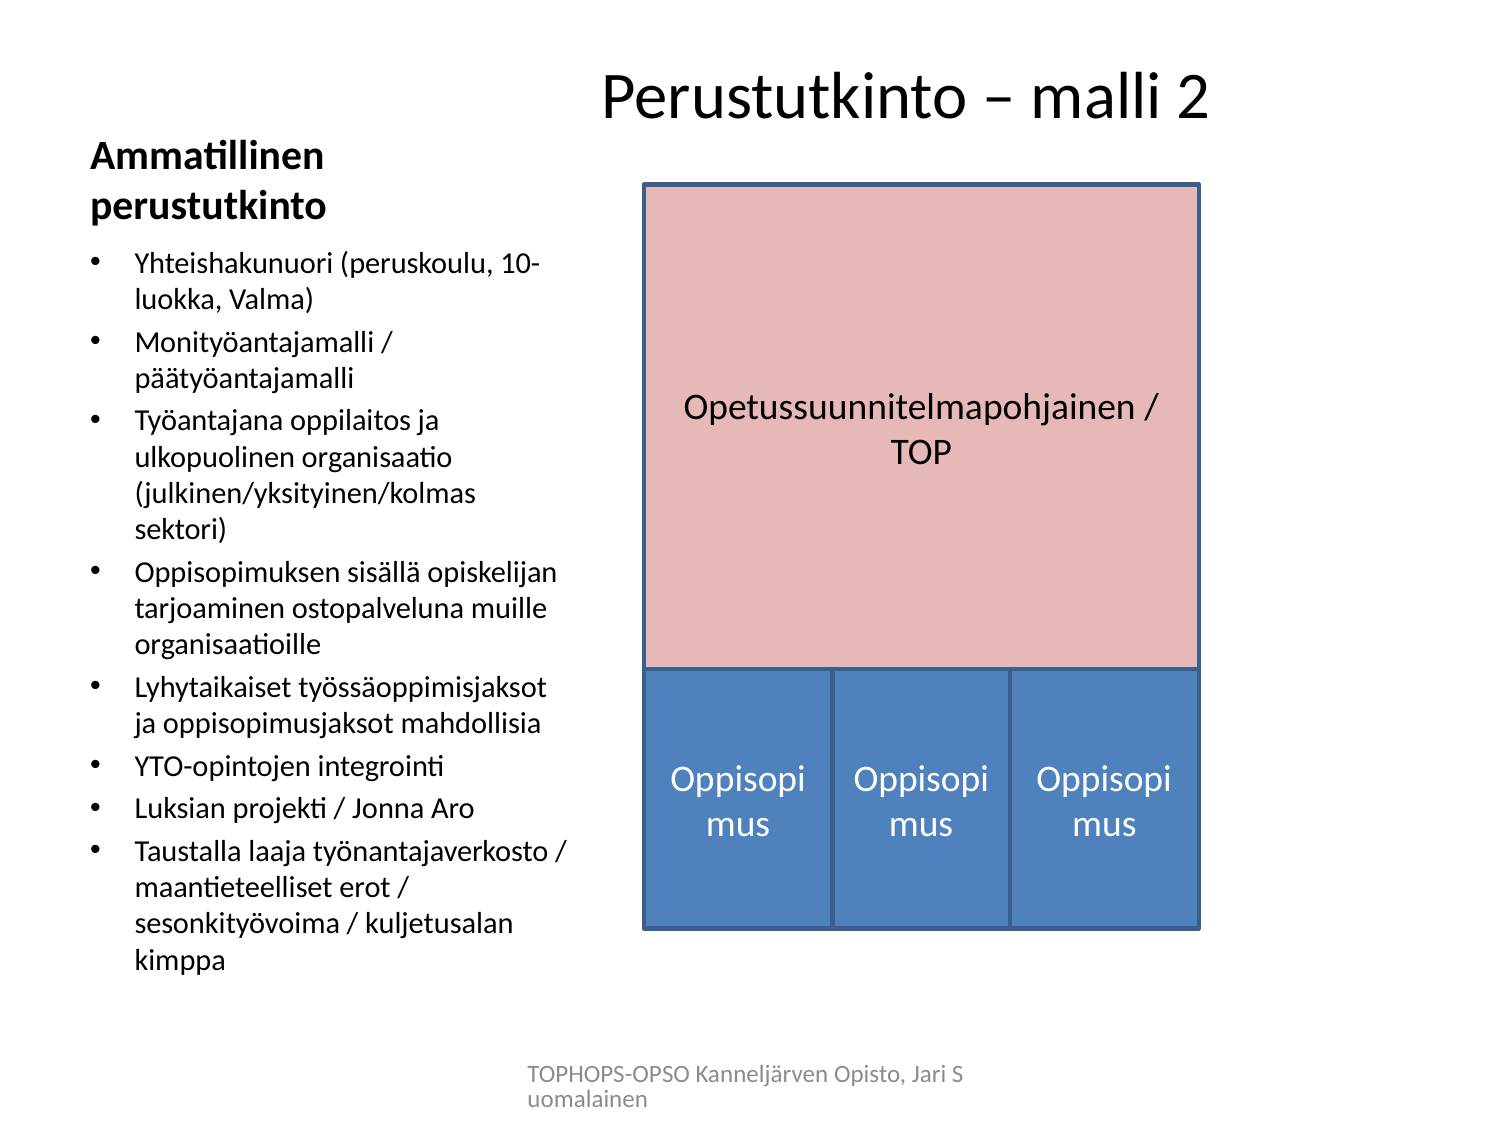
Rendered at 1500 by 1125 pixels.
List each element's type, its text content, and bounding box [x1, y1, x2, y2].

text_box Oppisopimus [831, 667, 1008, 931]
text_box Oppisopimus [642, 667, 831, 931]
text_box Opetussuunnitelmapohjainen / TOP [642, 182, 1201, 667]
list Yhteishakunuori (peruskoulu, 10-luokka, Valma) Monityöantajamalli / päätyöantajamalli Työantajana oppilaitos ja ulkopuolinen organisaatio (julkinen/yksityinen/kolmas sektori) Oppisopimuksen sisällä opiskelijan tarjoaminen ostopalveluna muille organisaatioille Lyhytaikaiset työssäoppimisjaksot ja oppisopimusjaksot mahdollisia YTO-opintojen integrointi Luksian projekti / Jonna Aro Taustalla laaja työnantajaverkosto / maantieteelliset erot / sesonkityövoima / kuljetusalan kimppa [75, 235, 585, 1005]
list Perustutkinto – malli 2 [586, 44, 1425, 1005]
footer TOPHOPS-OPSO Kanneljärven Opisto, Jari Suomalainen [512, 1042, 988, 1103]
title Ammatillinen perustutkinto [75, 44, 569, 235]
text_box Oppisopimus [1008, 667, 1201, 931]
